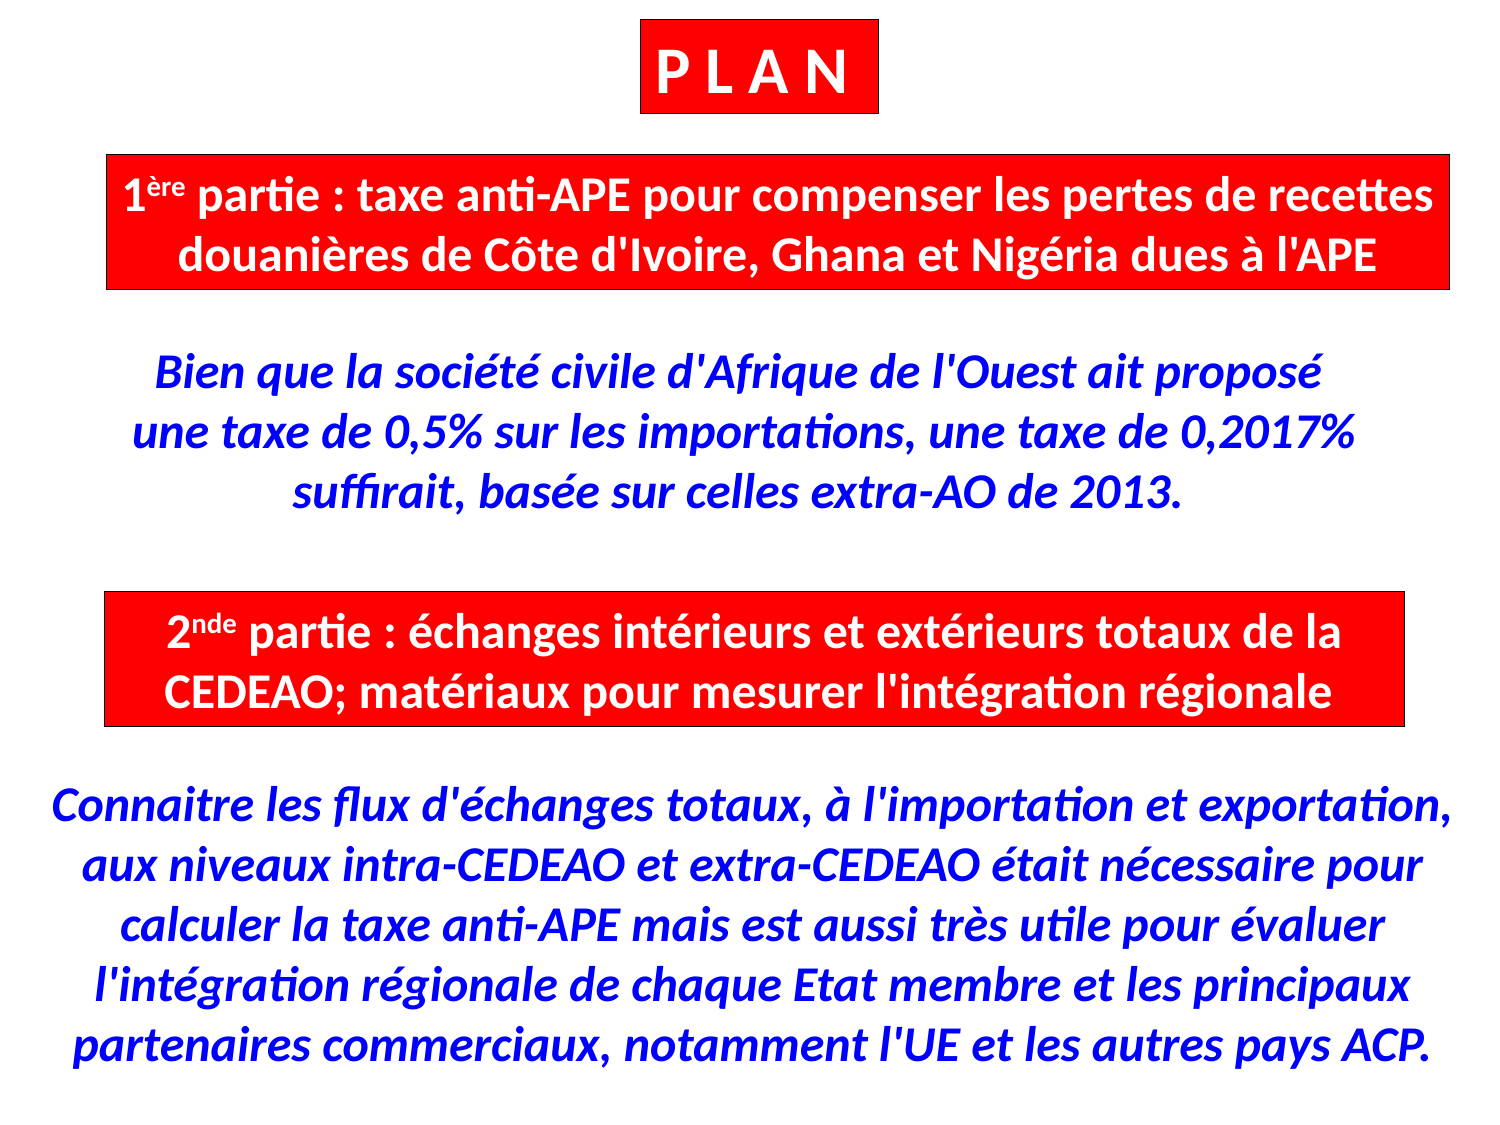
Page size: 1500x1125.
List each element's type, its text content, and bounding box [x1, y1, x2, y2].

text_box Bien que la société civile d'Afrique de l'Ouest ait proposé une taxe de 0,5% sur les importations, une taxe de 0,2017% suffirait, basée sur celles extra-AO de 2013. [105, 331, 1372, 527]
text_box 2nde partie : échanges intérieurs et extérieurs totaux de la CEDEAO; matériaux pour mesurer l'intégration régionale [104, 591, 1405, 727]
text_box Connaitre les flux d'échanges totaux, à l'importation et exportation, aux niveaux intra-CEDEAO et extra-CEDEAO était nécessaire pour calculer la taxe anti-APE mais est aussi très utile pour évaluer l'intégration régionale de chaque Etat membre et les principaux partenaires commerciaux, notamment l'UE et les autres pays ACP. [36, 764, 1469, 1079]
text_box 1ère partie : taxe anti-APE pour compenser les pertes de recettes douanières de Côte d'Ivoire, Ghana et Nigéria dues à l'APE [106, 154, 1450, 290]
text_box P L A N [640, 19, 879, 114]
